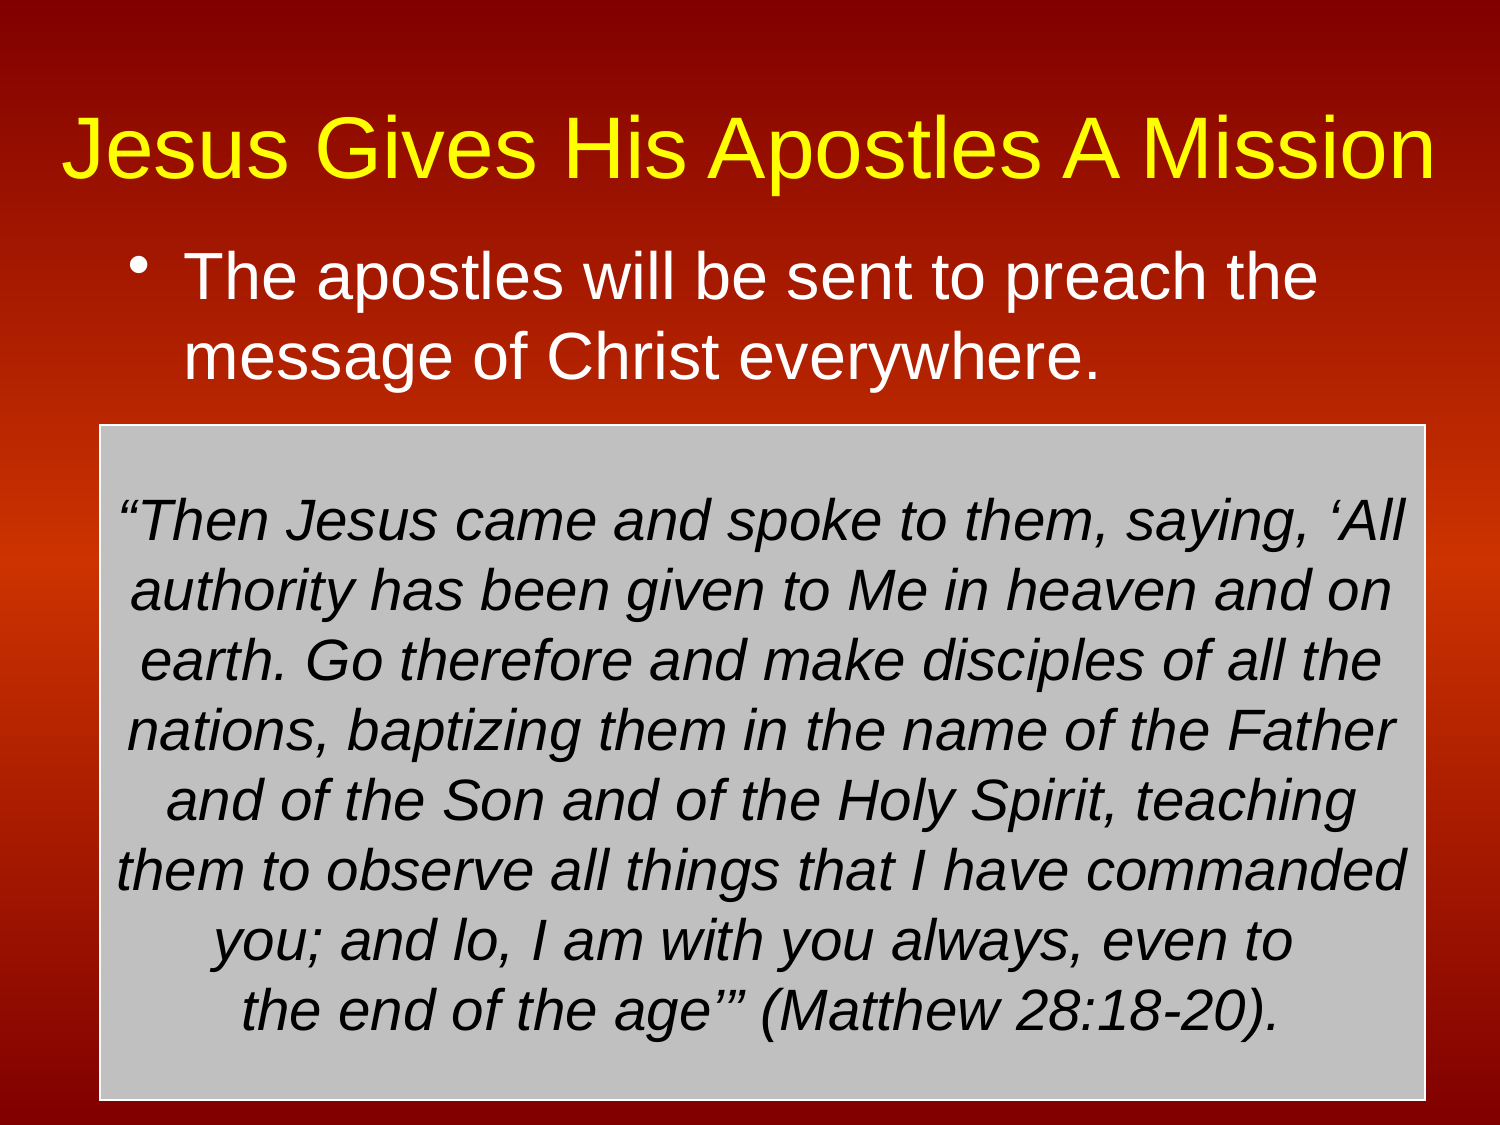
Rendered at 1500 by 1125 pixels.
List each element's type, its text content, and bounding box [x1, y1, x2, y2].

title Jesus Gives His Apostles A Mission [37, 50, 1463, 238]
list The apostles will be sent to preach the message of Christ everywhere. [112, 224, 1463, 1125]
text_box “Then Jesus came and spoke to them, saying, ‘All authority has been given to Me in heaven and on earth. Go therefore and make disciples of all the nations, baptizing them in the name of the Father and of the Son and of the Holy Spirit, teaching them to observe all things that I have commanded you; and lo, I am with you always, even to the end of the age’” (Matthew 28:18-20). [99, 424, 1425, 1100]
